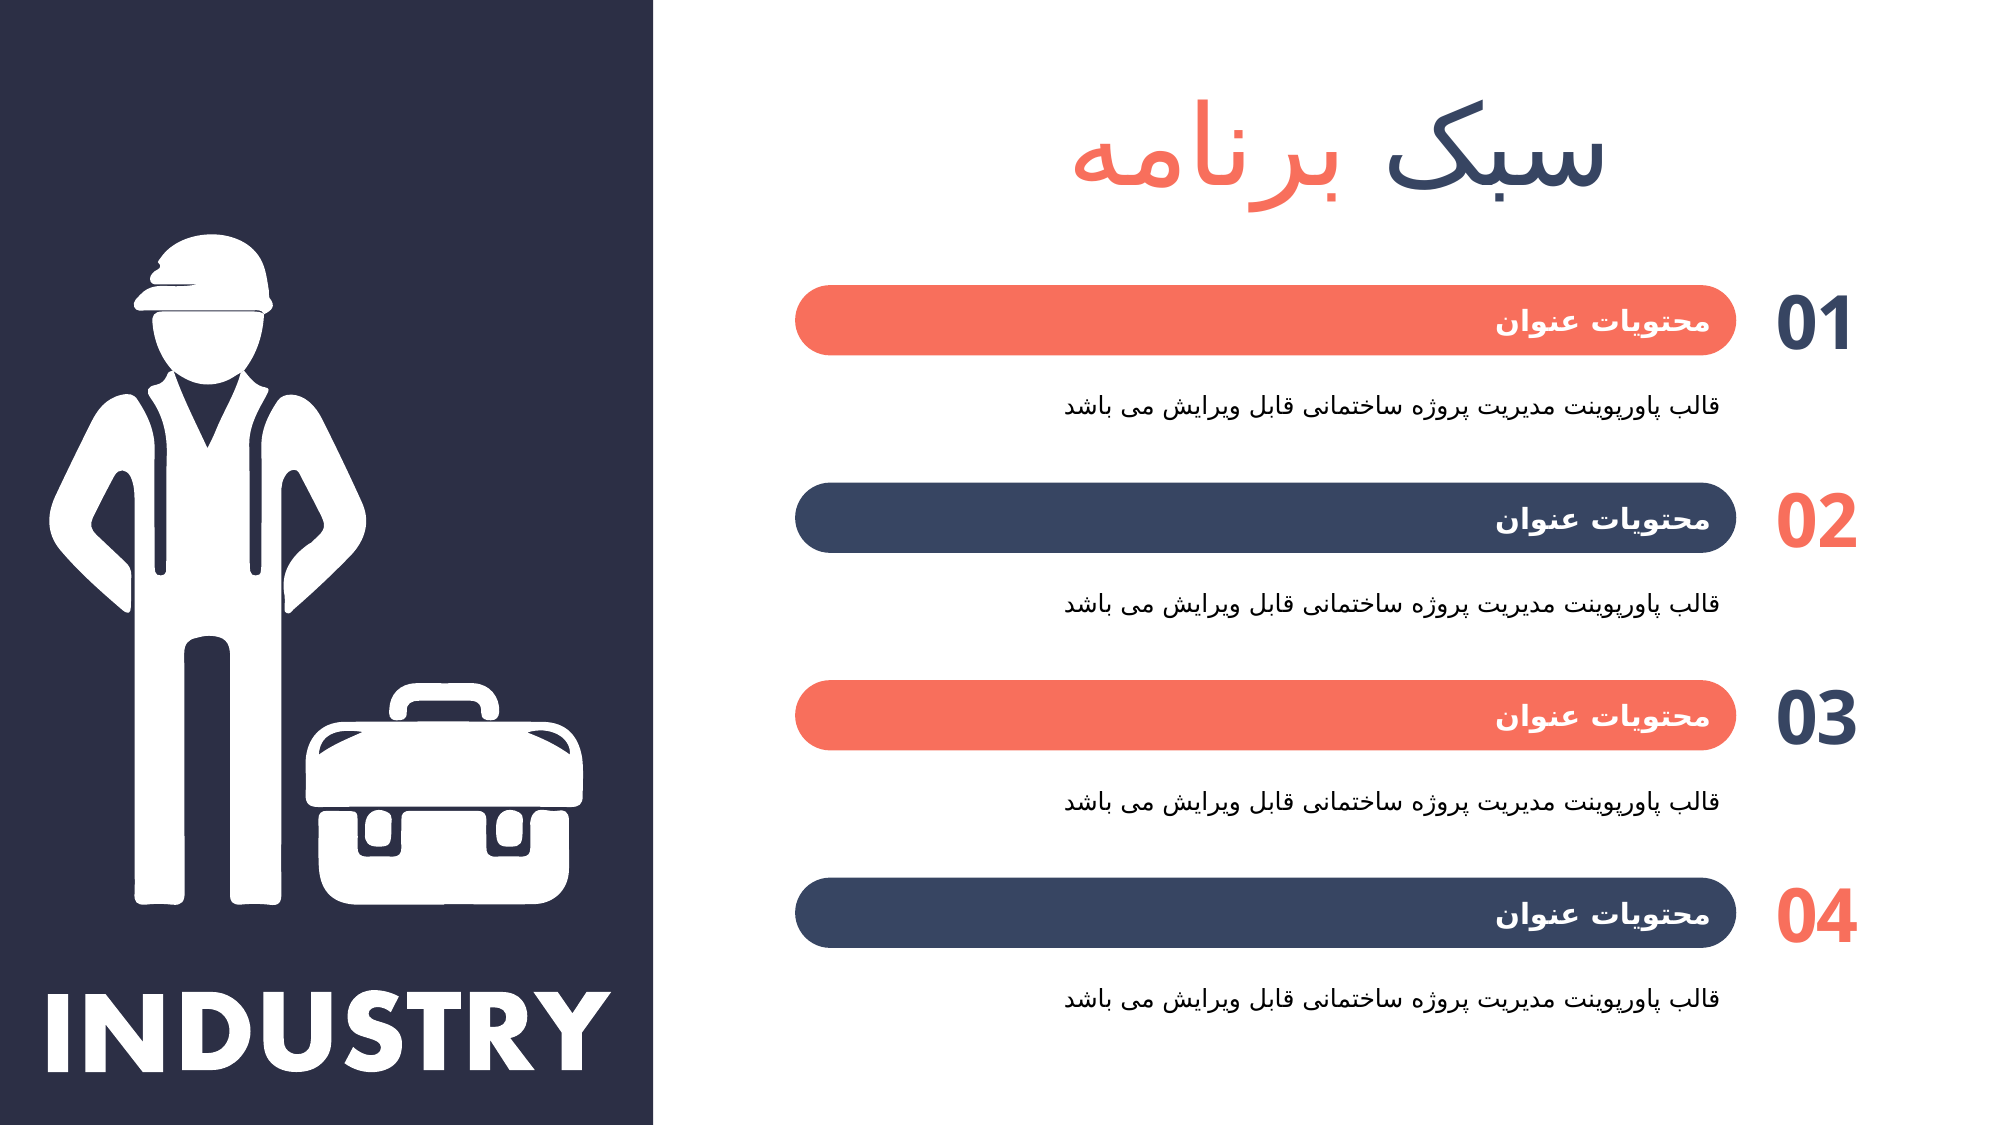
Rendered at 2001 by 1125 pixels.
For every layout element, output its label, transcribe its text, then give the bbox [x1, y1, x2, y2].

text_box 03 [1719, 662, 1877, 767]
text_box 04 [1719, 859, 1877, 965]
text_box محتویات عنوان [795, 482, 1737, 553]
text_box محتویات عنوان [795, 285, 1737, 356]
text_box 01 [1719, 267, 1877, 372]
text_box محتویات عنوان [795, 680, 1737, 751]
text_box سبک برنامه [798, 65, 1882, 215]
text_box قالب پاورپوینت مدیریت پروژه ساختمانی قابل ویرایش می باشد [829, 973, 1737, 1020]
text_box قالب پاورپوینت مدیریت پروژه ساختمانی قابل ویرایش می باشد [829, 775, 1737, 823]
text_box محتویات عنوان [795, 877, 1737, 948]
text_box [46, 224, 584, 907]
text_box قالب پاورپوینت مدیریت پروژه ساختمانی قابل ویرایش می باشد [829, 578, 1737, 625]
text_box قالب پاورپوینت مدیریت پروژه ساختمانی قابل ویرایش می باشد [829, 380, 1737, 428]
text_box 02 [1719, 464, 1877, 570]
